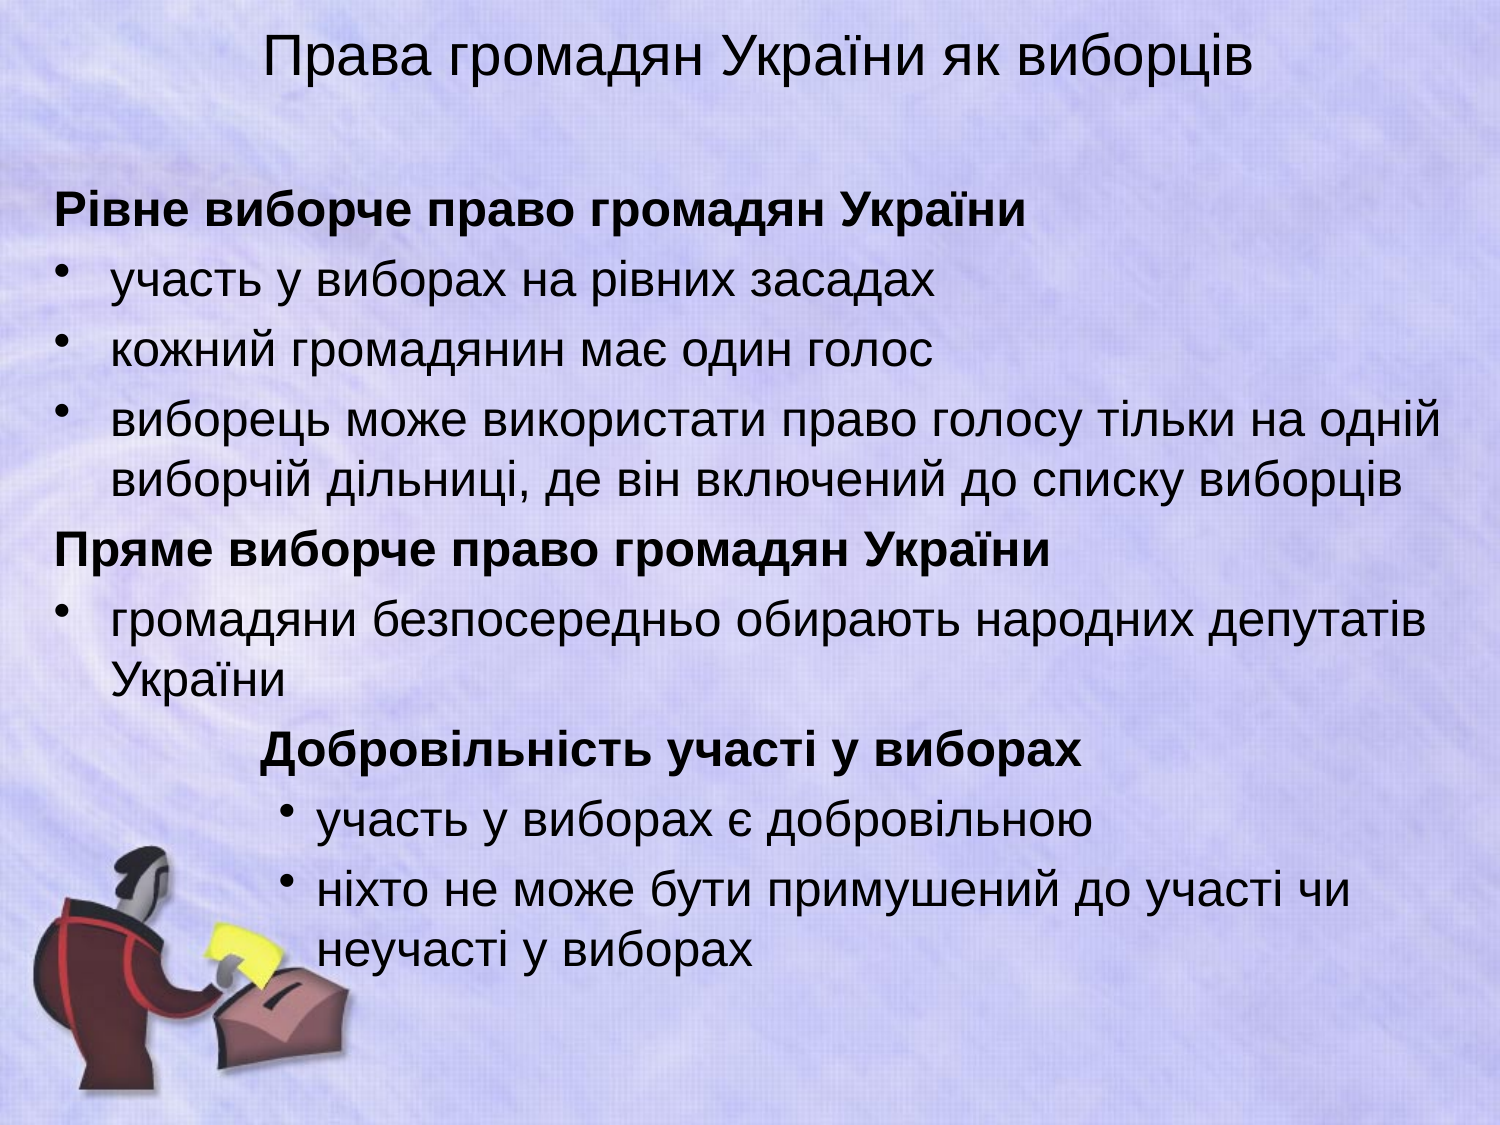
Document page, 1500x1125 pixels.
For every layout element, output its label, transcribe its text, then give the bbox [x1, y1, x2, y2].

picture [0, 0, 1500, 1125]
title Права громадян України як виборців [38, 44, 1480, 165]
list Рівне виборче право громадян України участь у виборах на рівних засадах кожний громадянин має один голос виборець може використати право голосу тільки на одній виборчій дільниці, де він включений до списку виборців Пряме виборче право громадян України громадяни безпосередньо обирають народних депутатів України Добровільність участі у виборах участь у виборах є добровільною ніхто не може бути примушений до участі чи неучасті у виборах [38, 168, 1480, 942]
